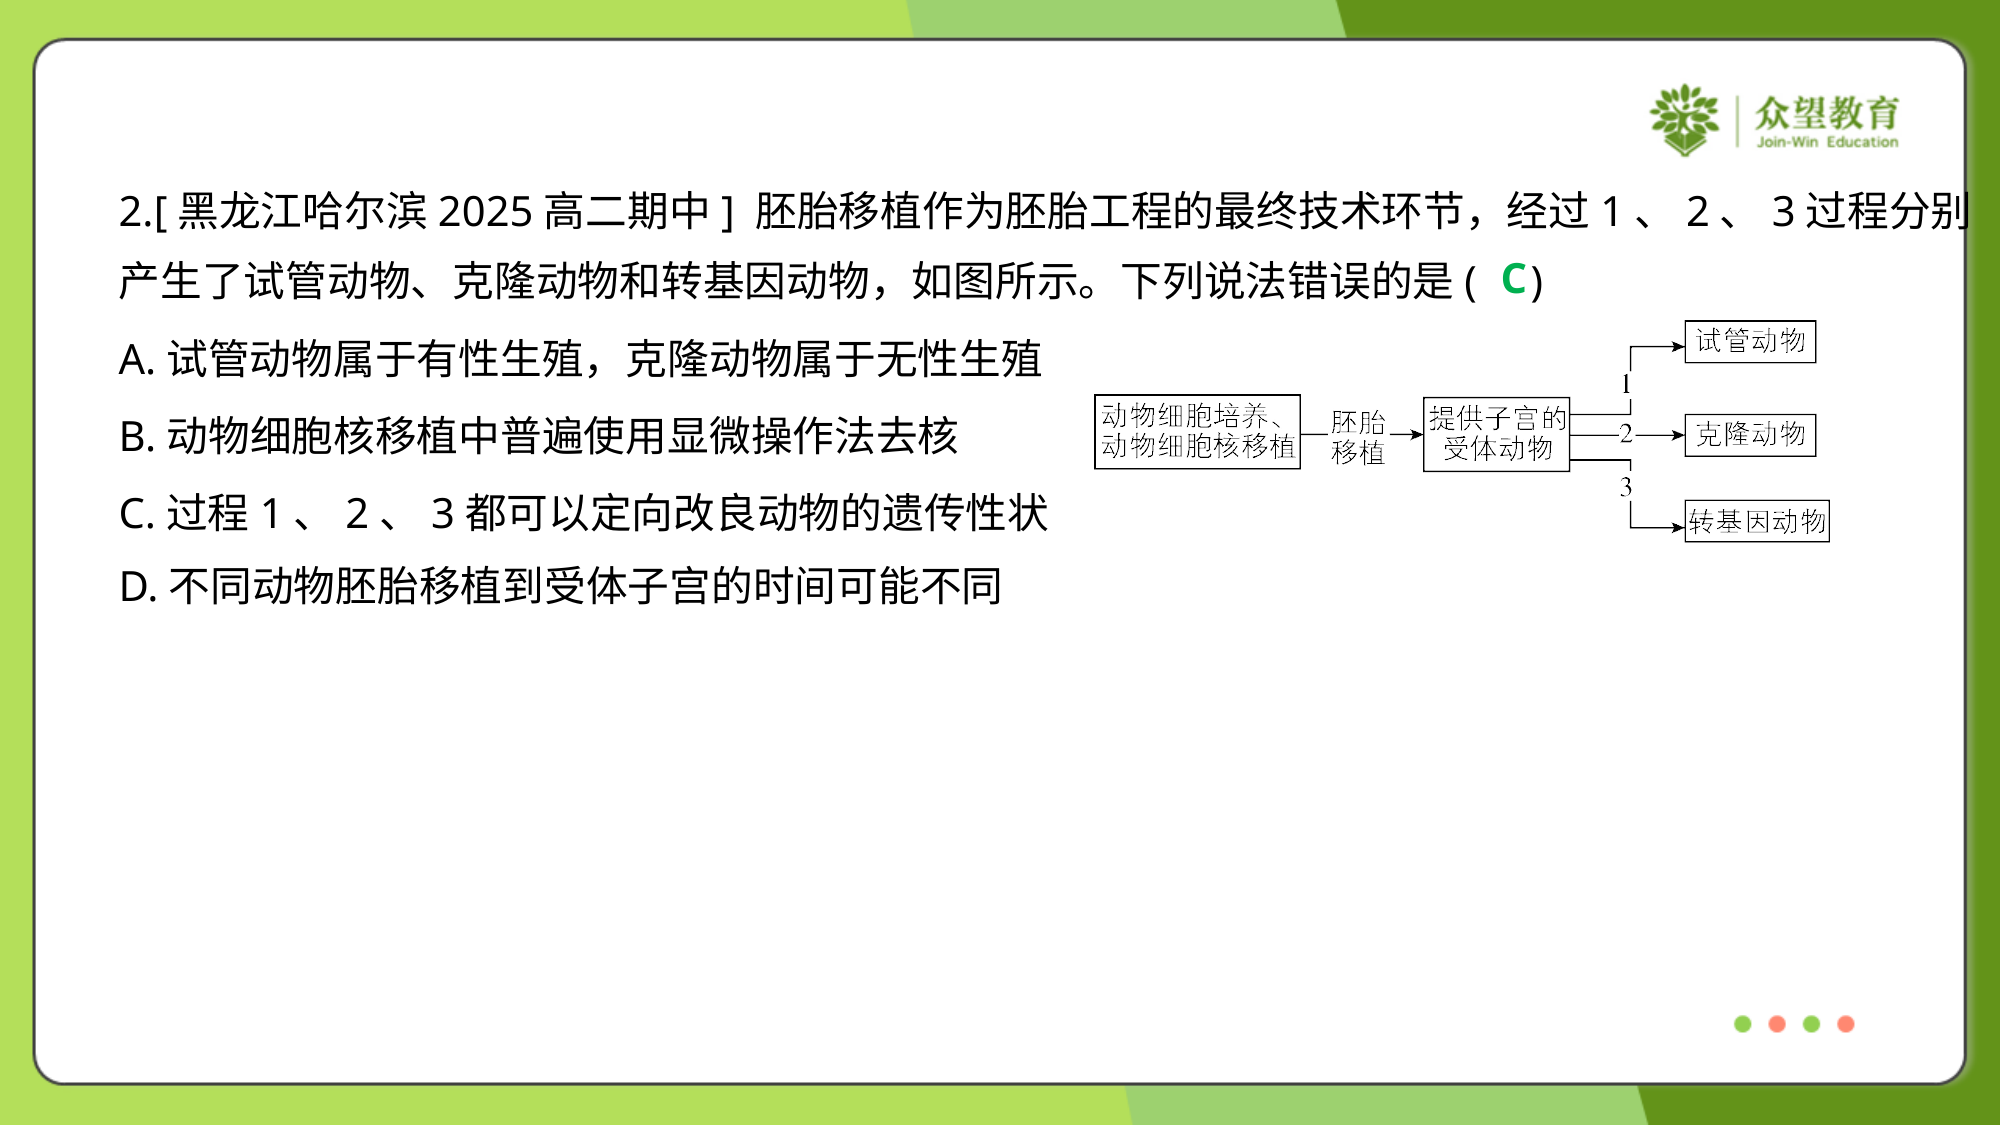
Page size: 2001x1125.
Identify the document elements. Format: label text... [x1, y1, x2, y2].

text_box 2.[黑龙江哈尔滨2025高二期中] 胚胎移植作为胚胎工程的最终技术环节，经过1、2、3过程分别 产生了试管动物、克隆动物和转基因动物，如图所示。下列说法错误的是( ) [118, 159, 1883, 298]
picture [0, 0, 2000, 1125]
text_box C [1484, 231, 1543, 296]
text_box A.试管动物属于有性生殖，克隆动物属于无性生殖 B.动物细胞核移植中普遍使用显微操作法去核 C.过程1、2、3都可以定向改良动物的遗传性状 D.不同动物胚胎移植到受体子宫的时间可能不同 [118, 307, 1125, 603]
